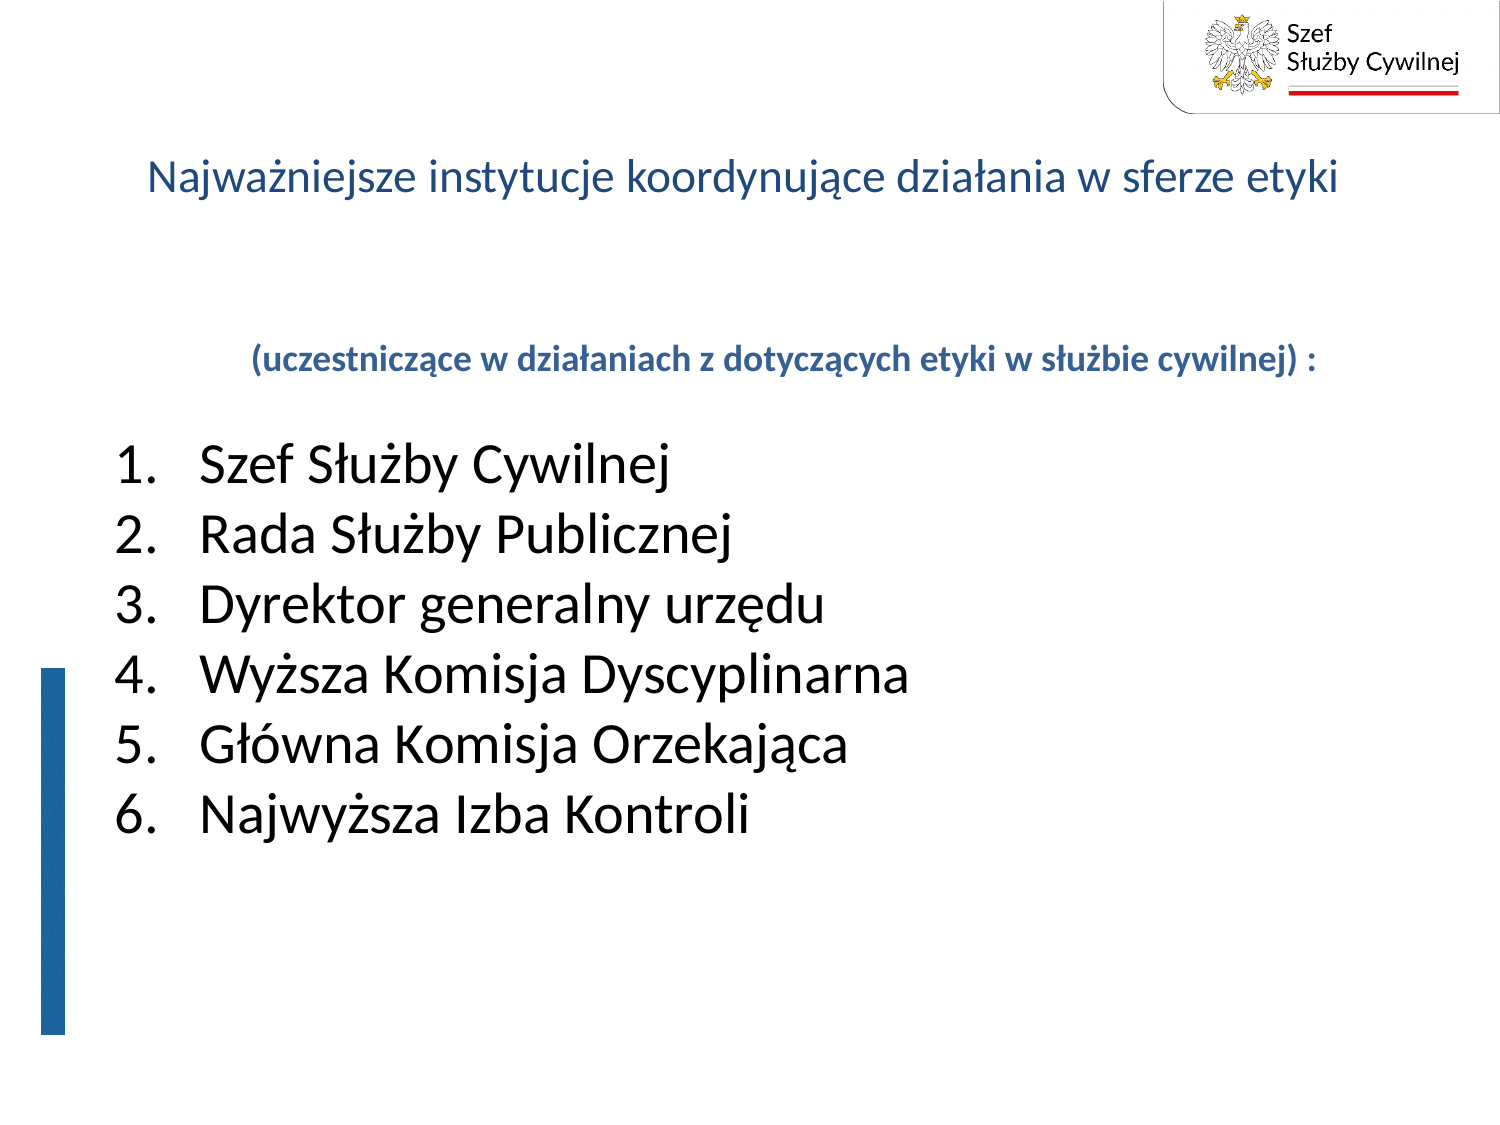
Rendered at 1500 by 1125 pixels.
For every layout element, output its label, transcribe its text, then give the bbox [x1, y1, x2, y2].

text_box (uczestniczące w działaniach z dotyczących etyki w służbie cywilnej) : [236, 326, 1500, 432]
title Najważniejsze instytucje koordynujące działania w sferze etyki [100, 149, 1400, 274]
picture [1163, 0, 1500, 114]
picture [41, 668, 65, 1035]
list Szef Służby Cywilnej Rada Służby Publicznej Dyrektor generalny urzędu Wyższa Komisja Dyscyplinarna Główna Komisja Orzekająca Najwyższa Izba Kontroli [100, 432, 1400, 1000]
